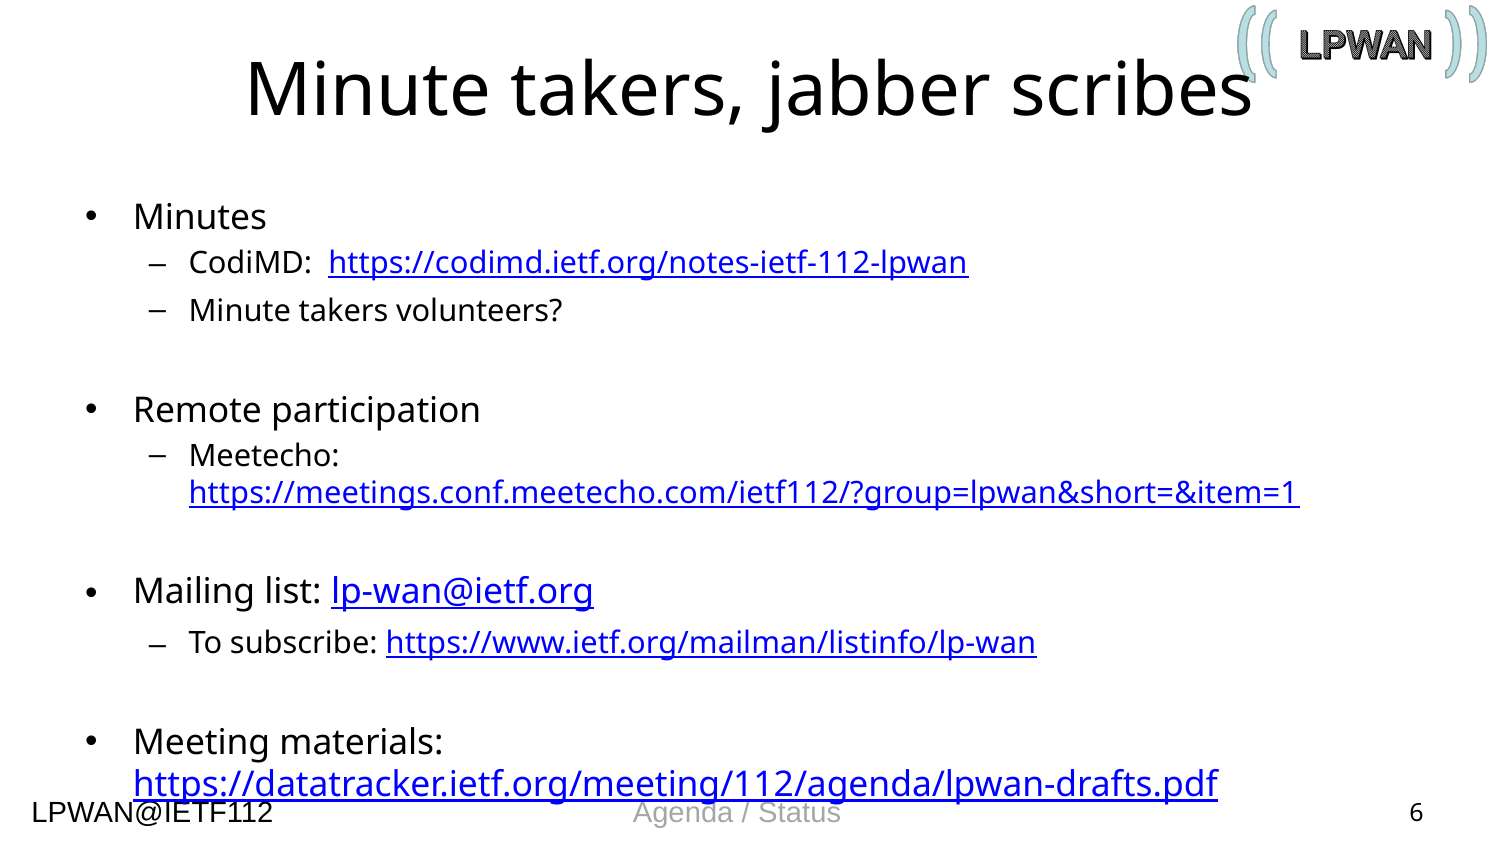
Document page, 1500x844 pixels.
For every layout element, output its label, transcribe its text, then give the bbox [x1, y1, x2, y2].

title Minute takers, jabber scribes [75, 33, 1425, 139]
list Minutes CodiMD: https://codimd.ietf.org/notes-ietf-112-lpwan Minute takers volunteers? Remote participation Meetecho: https://meetings.conf.meetecho.com/ietf112/?group=lpwan&short=&item=1 Mailing list: lp-wan@ietf.org To subscribe: https://www.ietf.org/mailman/listinfo/lp-wan Meeting materials: https://datatracker.ietf.org/meeting/112/agenda/lpwan-drafts.pdf [70, 186, 1421, 826]
slide_number 6 [1358, 791, 1439, 837]
picture [1237, 5, 1487, 83]
